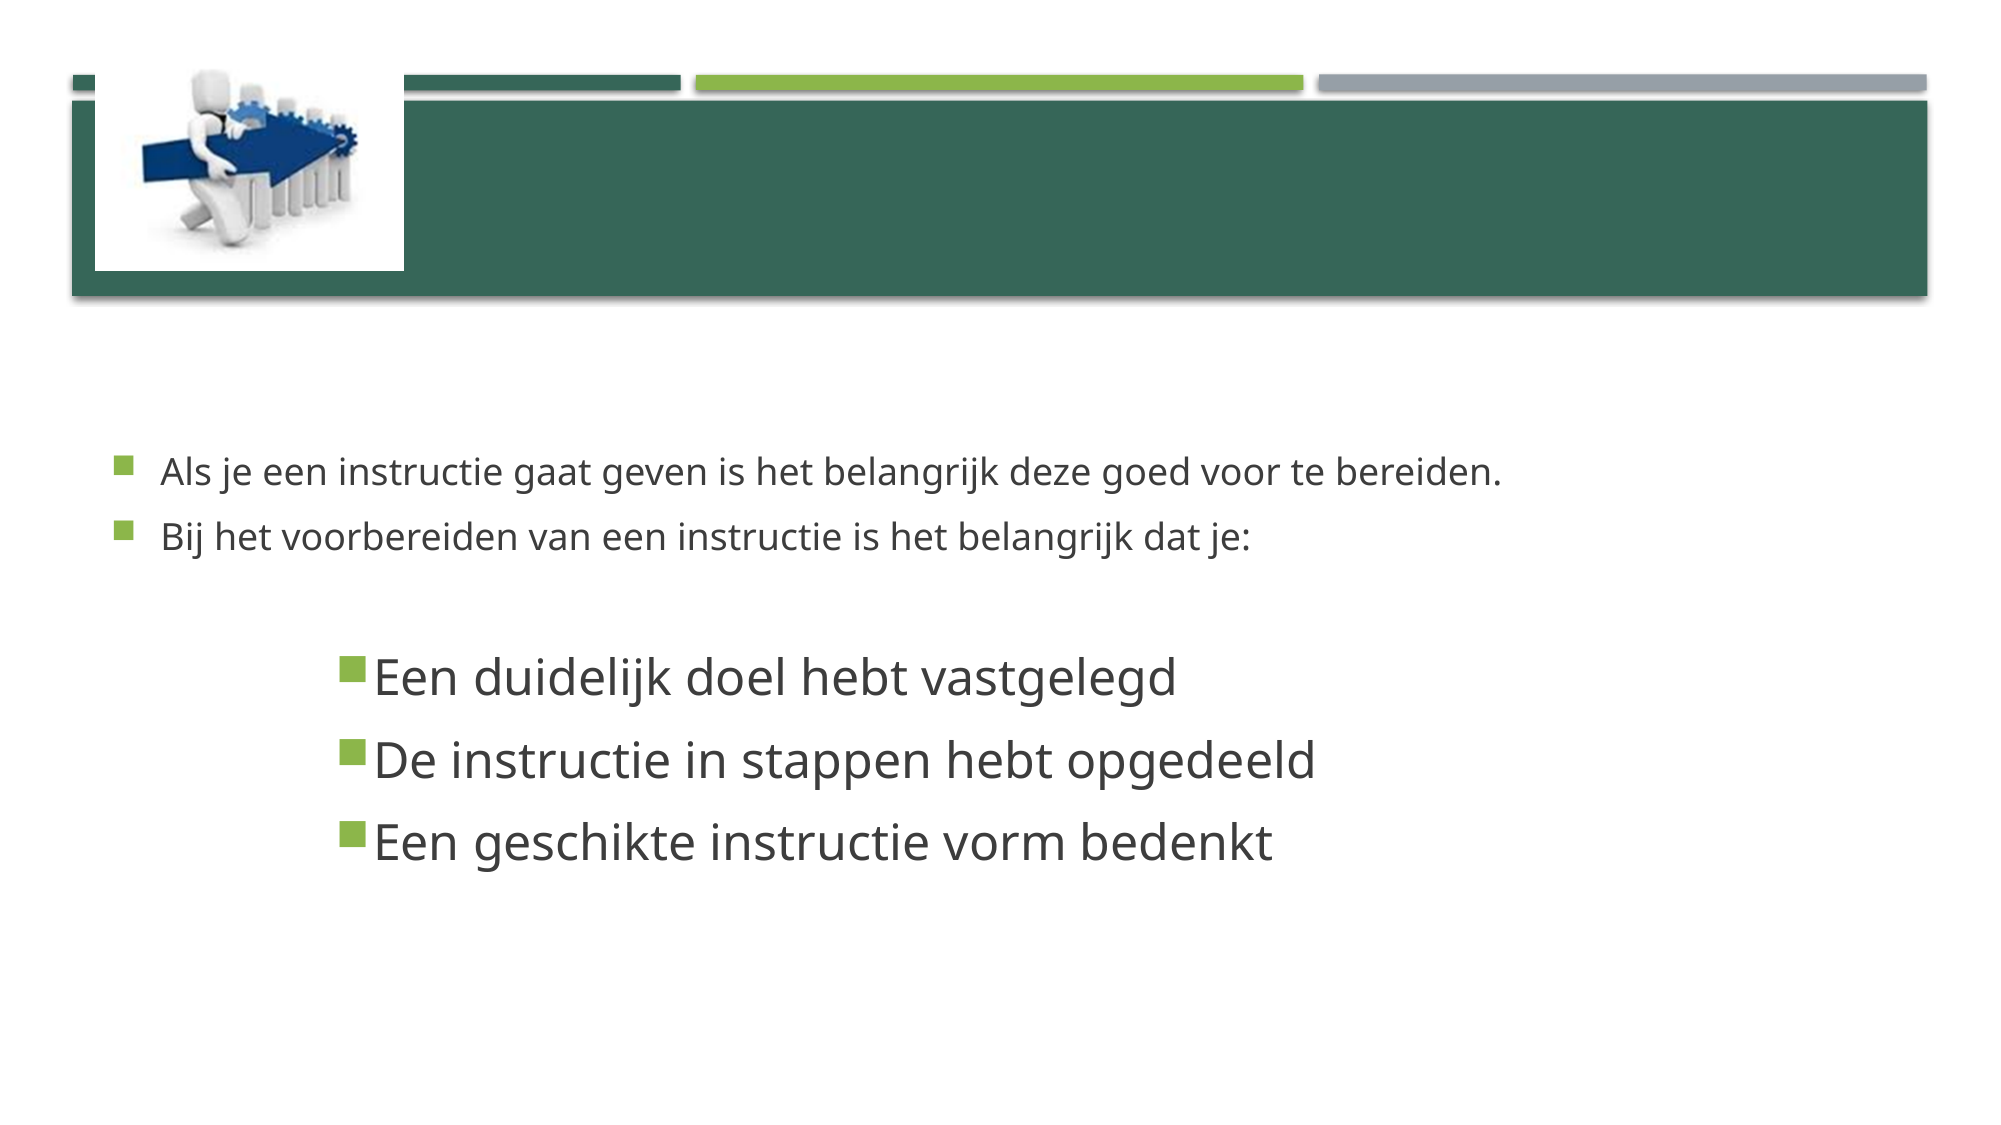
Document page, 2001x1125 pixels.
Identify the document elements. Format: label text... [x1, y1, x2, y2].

picture [94, 56, 404, 272]
title [95, 115, 1905, 282]
list Als je een instructie gaat geven is het belangrijk deze goed voor te bereiden. Bij het voorbereiden van een instructie is het belangrijk dat je: Een duidelijk doel hebt vastgelegd De instructie in stappen hebt opgedeeld Een geschikte instructie vorm bedenkt [95, 357, 1905, 962]
